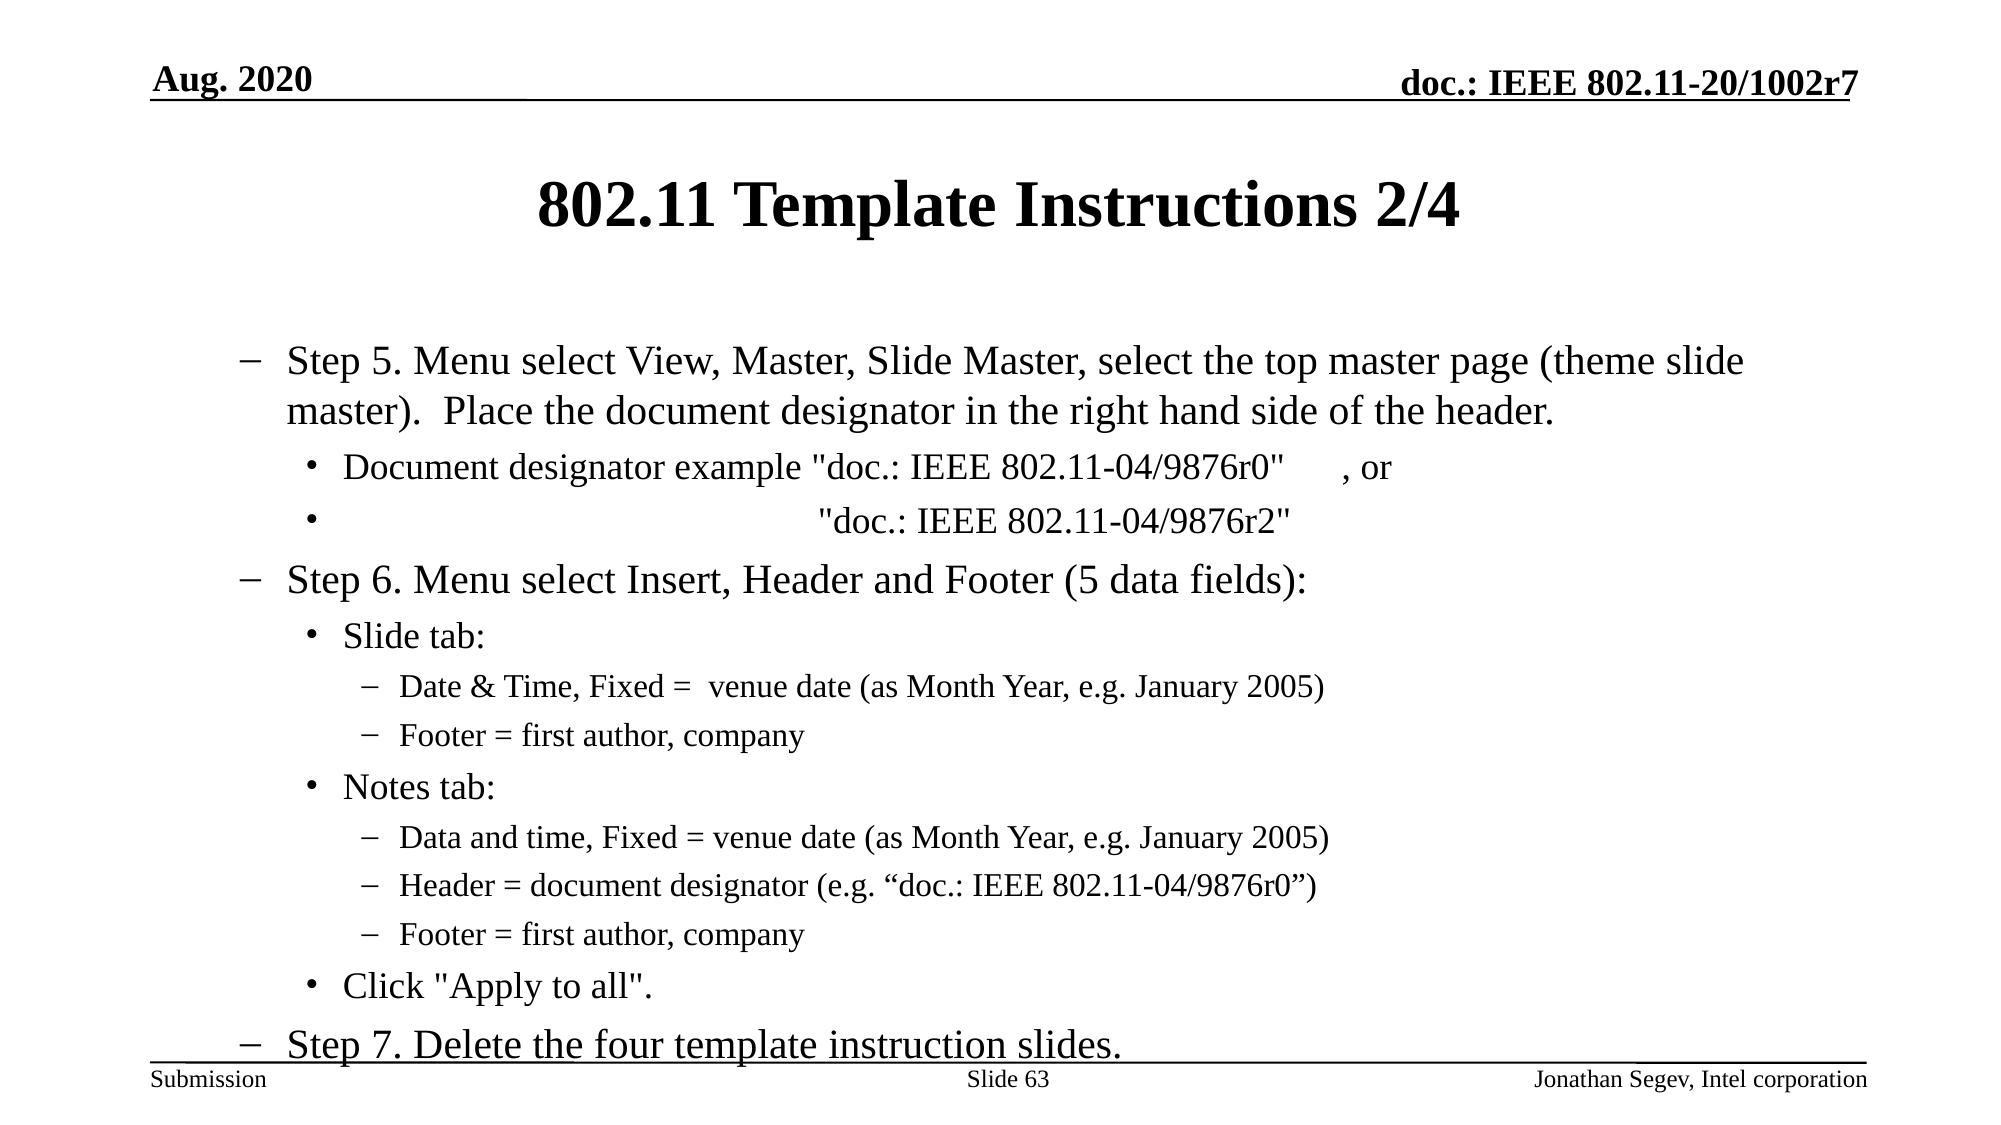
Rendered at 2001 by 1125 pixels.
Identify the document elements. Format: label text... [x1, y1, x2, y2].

footer Jonathan Segev, Intel corporation [1171, 1061, 1869, 1093]
slide_number Slide 63 [950, 1061, 1067, 1123]
title 802.11 Template Instructions 2/4 [149, 112, 1850, 288]
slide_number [152, 54, 563, 100]
list Step 5. Menu select View, Master, Slide Master, select the top master page (theme slide master). Place the document designator in the right hand side of the header. Document designator example "doc.: IEEE 802.11-04/9876r0" , or "doc.: IEEE 802.11-04/9876r2" Step 6. Menu select Insert, Header and Footer (5 data fields): Slide tab: Date & Time, Fixed = venue date (as Month Year, e.g. January 2005) Footer = first author, company Notes tab: Data and time, Fixed = venue date (as Month Year, e.g. January 2005) Header = document designator (e.g. “doc.: IEEE 802.11-04/9876r0”) Footer = first author, company Click "Apply to all". Step 7. Delete the four template instruction slides. [149, 324, 1850, 1000]
